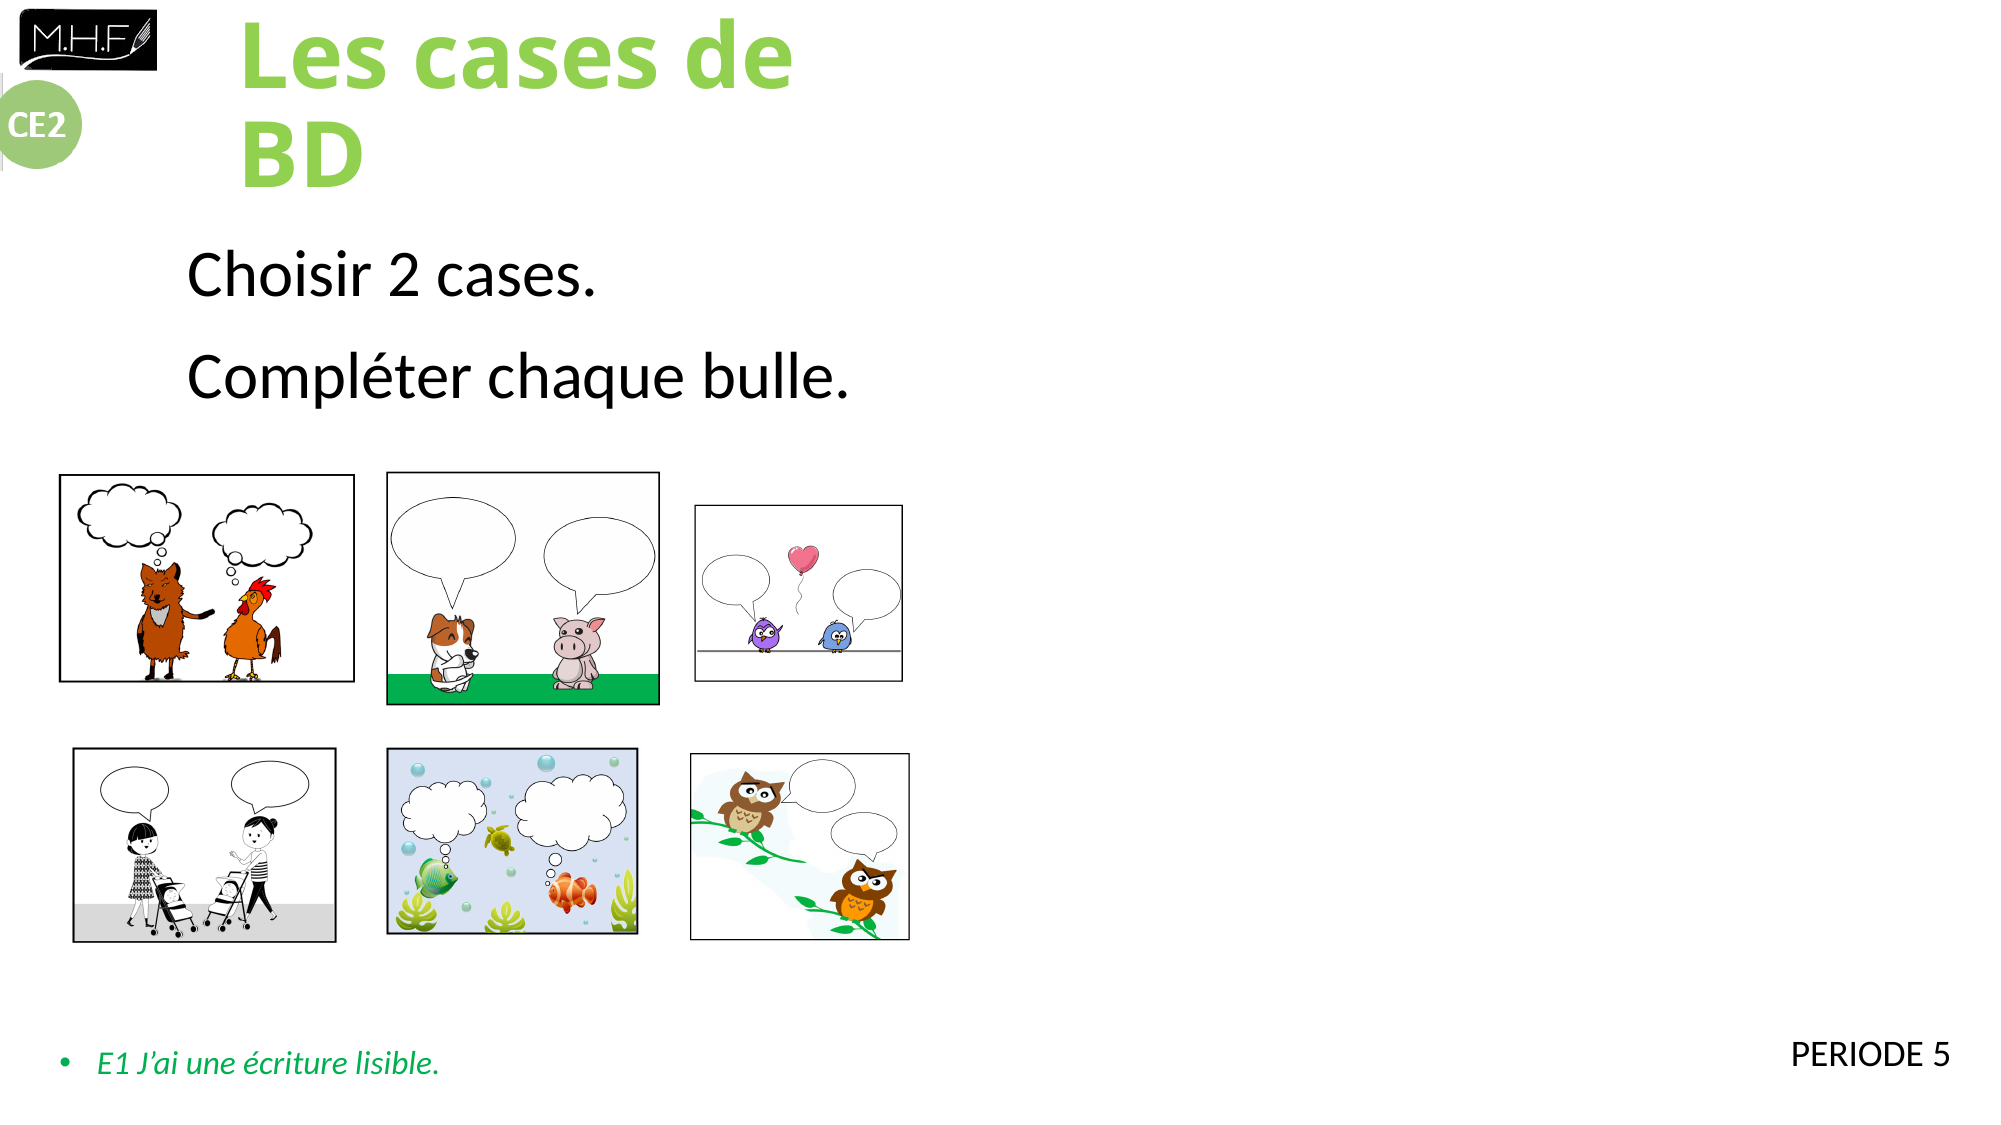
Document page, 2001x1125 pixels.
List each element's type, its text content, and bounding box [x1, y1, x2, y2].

picture [0, 7, 157, 171]
text_box Choisir 2 cases. Compléter chaque bulle. [172, 216, 885, 481]
picture [384, 470, 662, 707]
picture [56, 473, 356, 684]
picture [384, 744, 642, 937]
picture [71, 746, 338, 943]
picture [692, 503, 907, 683]
picture [688, 750, 912, 943]
text_box E1 J’ai une écriture lisible. [44, 1038, 662, 1100]
title Les cases de BD [222, 0, 835, 216]
text_box PERIODE 5 [1362, 1021, 1967, 1082]
